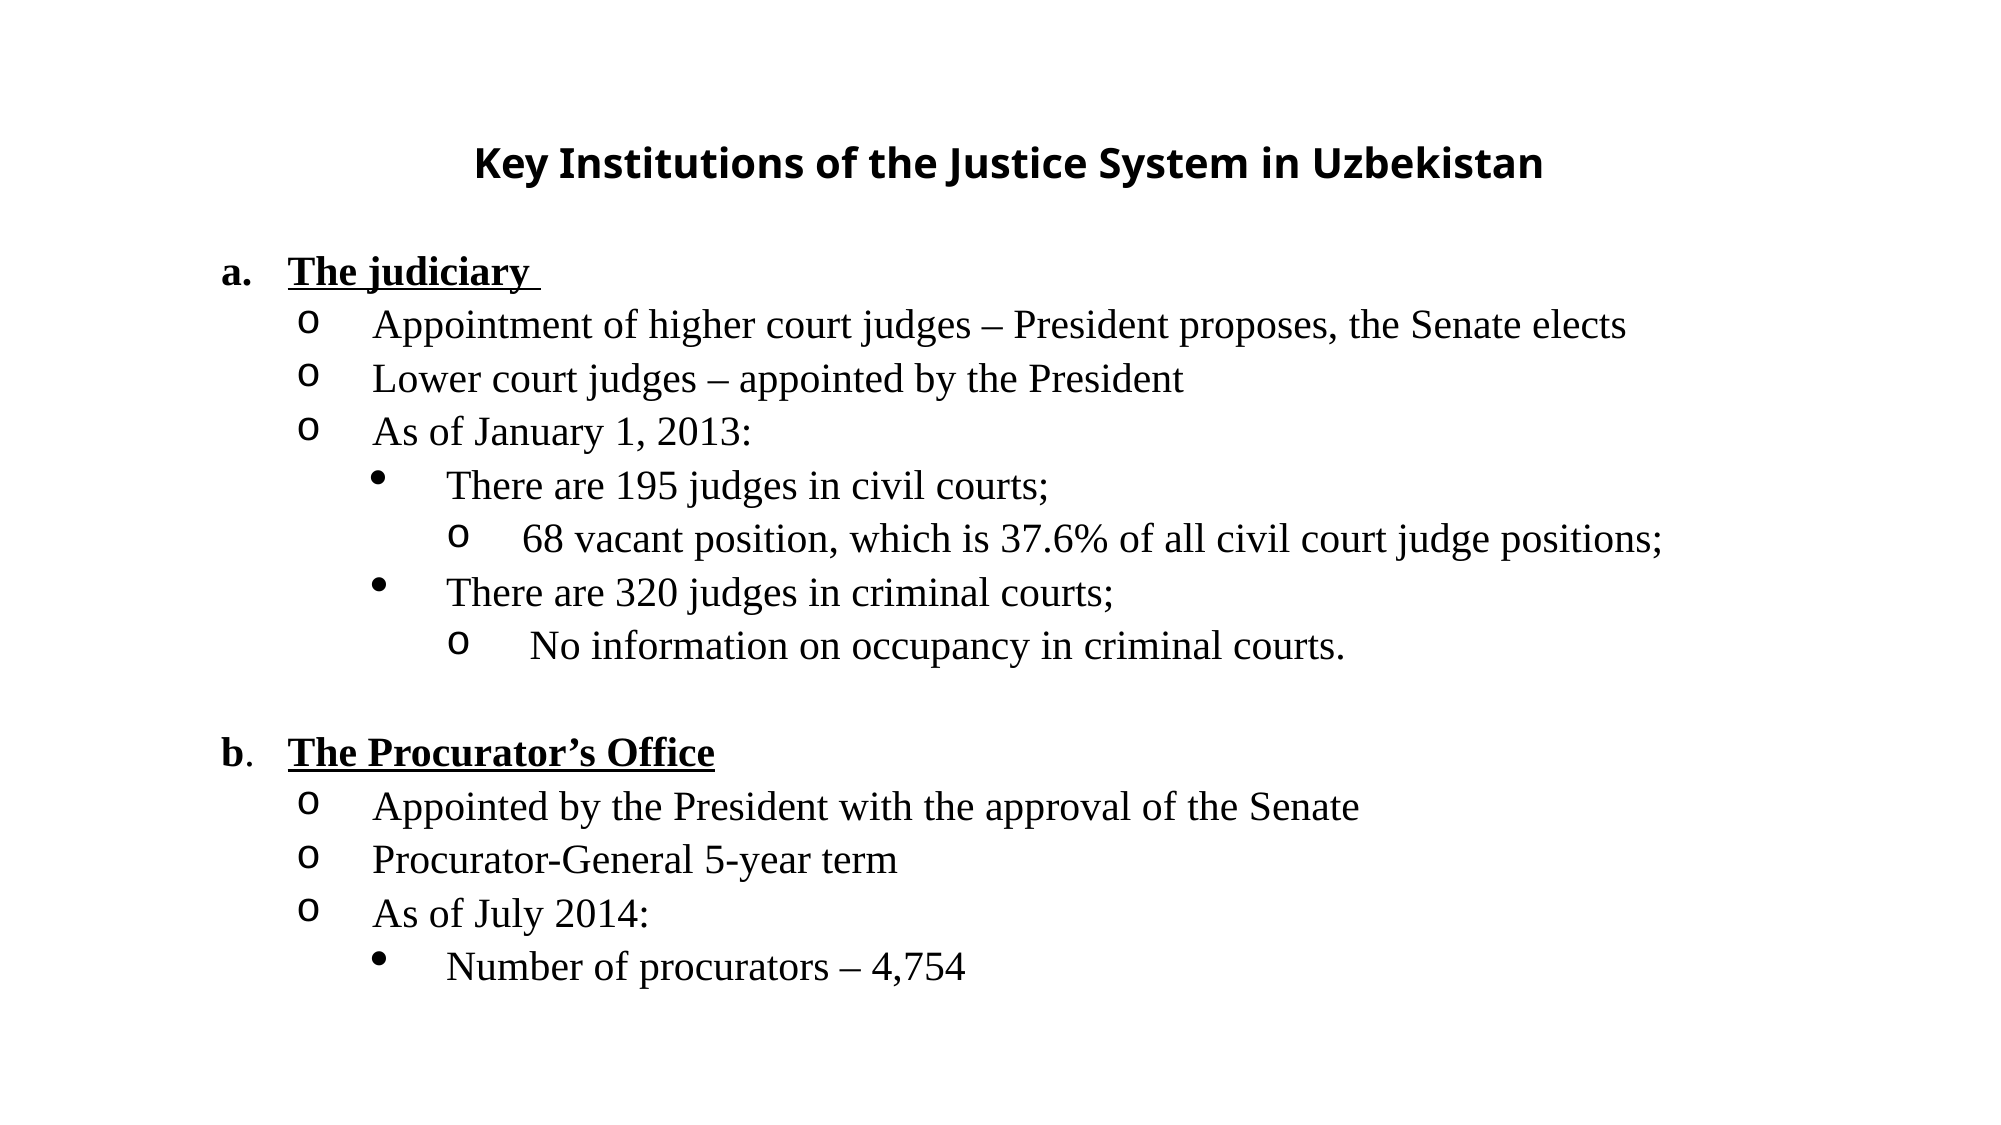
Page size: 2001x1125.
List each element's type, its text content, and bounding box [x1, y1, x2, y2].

text_box Key Institutions of the Justice System in Uzbekistan The judiciary Appointment of higher court judges – President proposes, the Senate elects Lower court judges – appointed by the President As of January 1, 2013: There are 195 judges in civil courts; 68 vacant position, which is 37.6% of all civil court judge positions; There are 320 judges in criminal courts; No information on occupancy in criminal courts. b. The Procurator’s Office Appointed by the President with the approval of the Senate Procurator-General 5-year term As of July 2014: Number of procurators – 4,754 [131, 125, 1888, 1104]
